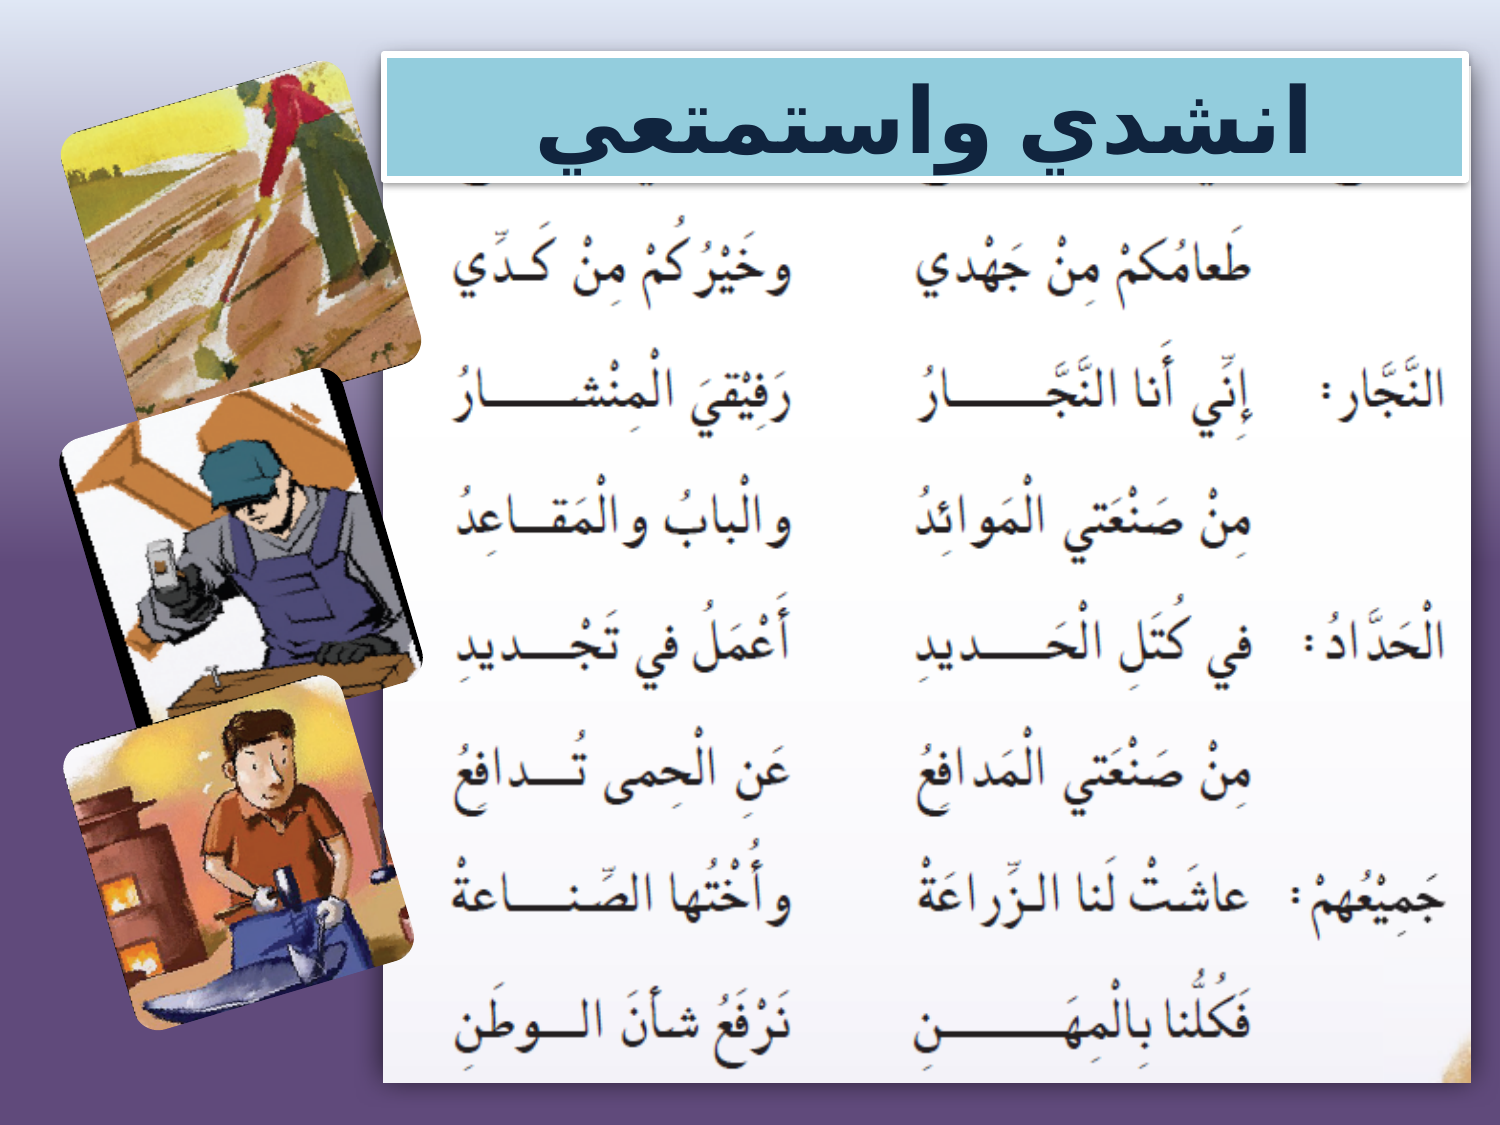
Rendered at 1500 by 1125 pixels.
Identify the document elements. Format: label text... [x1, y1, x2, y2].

picture [60, 60, 1471, 1083]
text_box انشدي واستمتعي [381, 51, 1469, 66]
